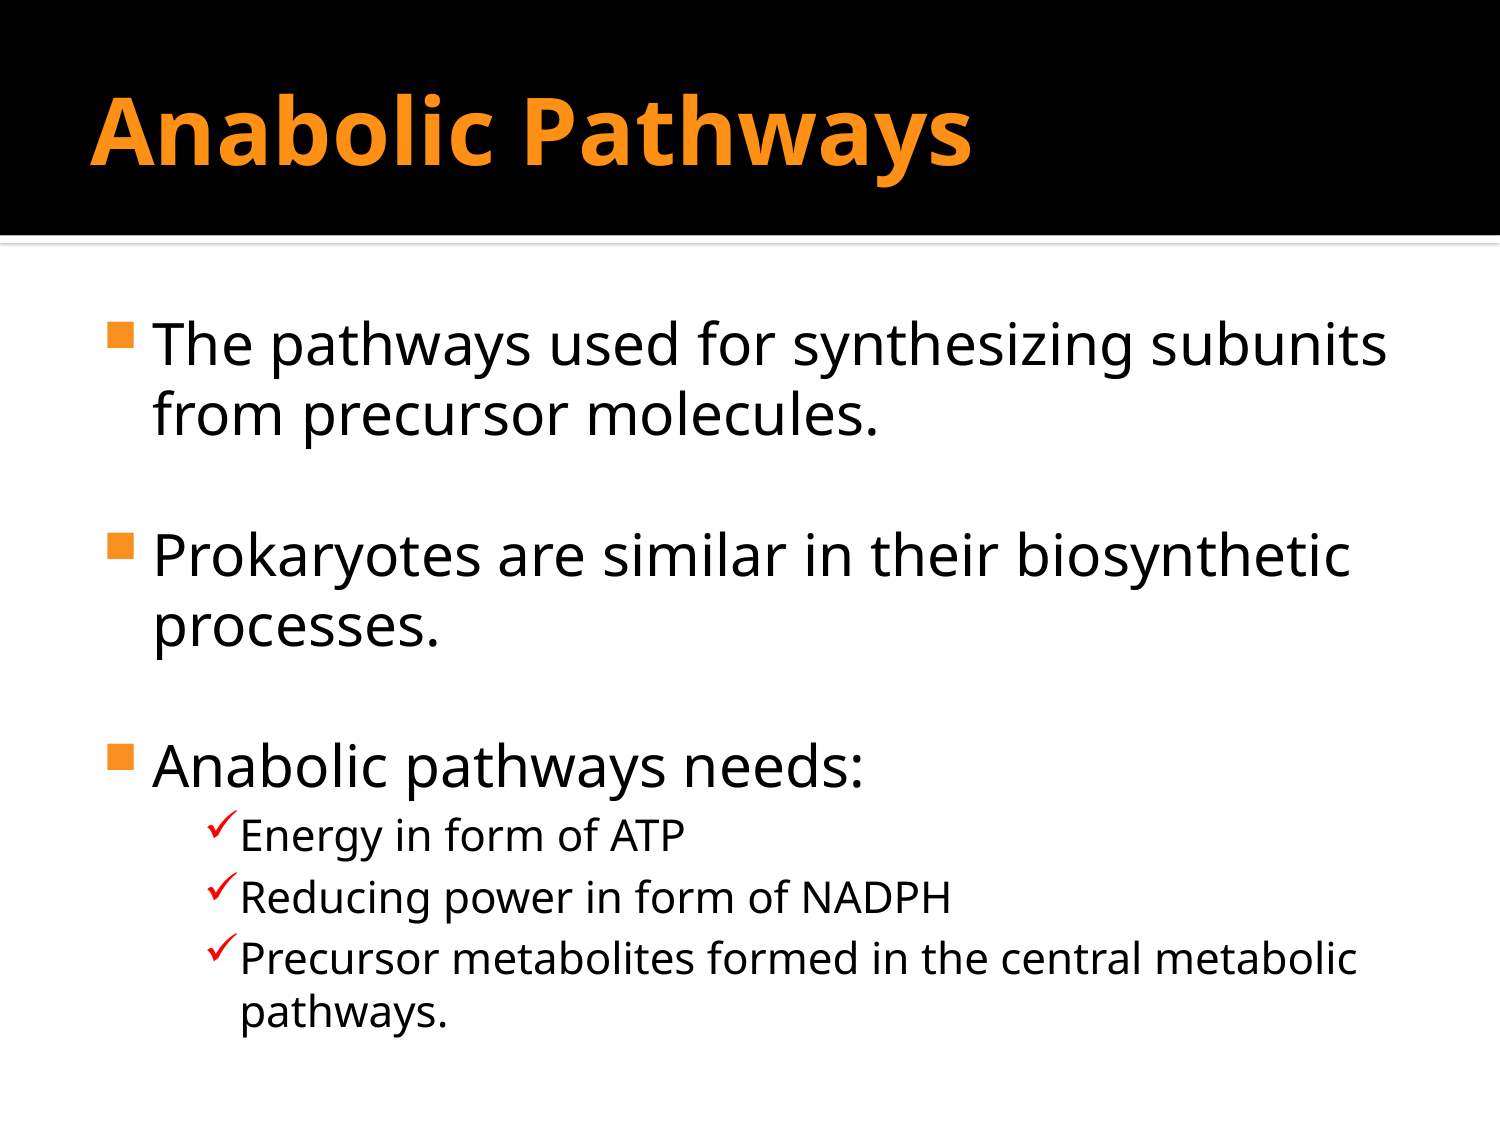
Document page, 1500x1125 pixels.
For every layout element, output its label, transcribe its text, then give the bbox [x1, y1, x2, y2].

title Anabolic Pathways [75, 25, 1425, 231]
list The pathways used for synthesizing subunits from precursor molecules. Prokaryotes are similar in their biosynthetic processes. Anabolic pathways needs: Energy in form of ATP Reducing power in form of NADPH Precursor metabolites formed in the central metabolic pathways. [75, 291, 1425, 1050]
